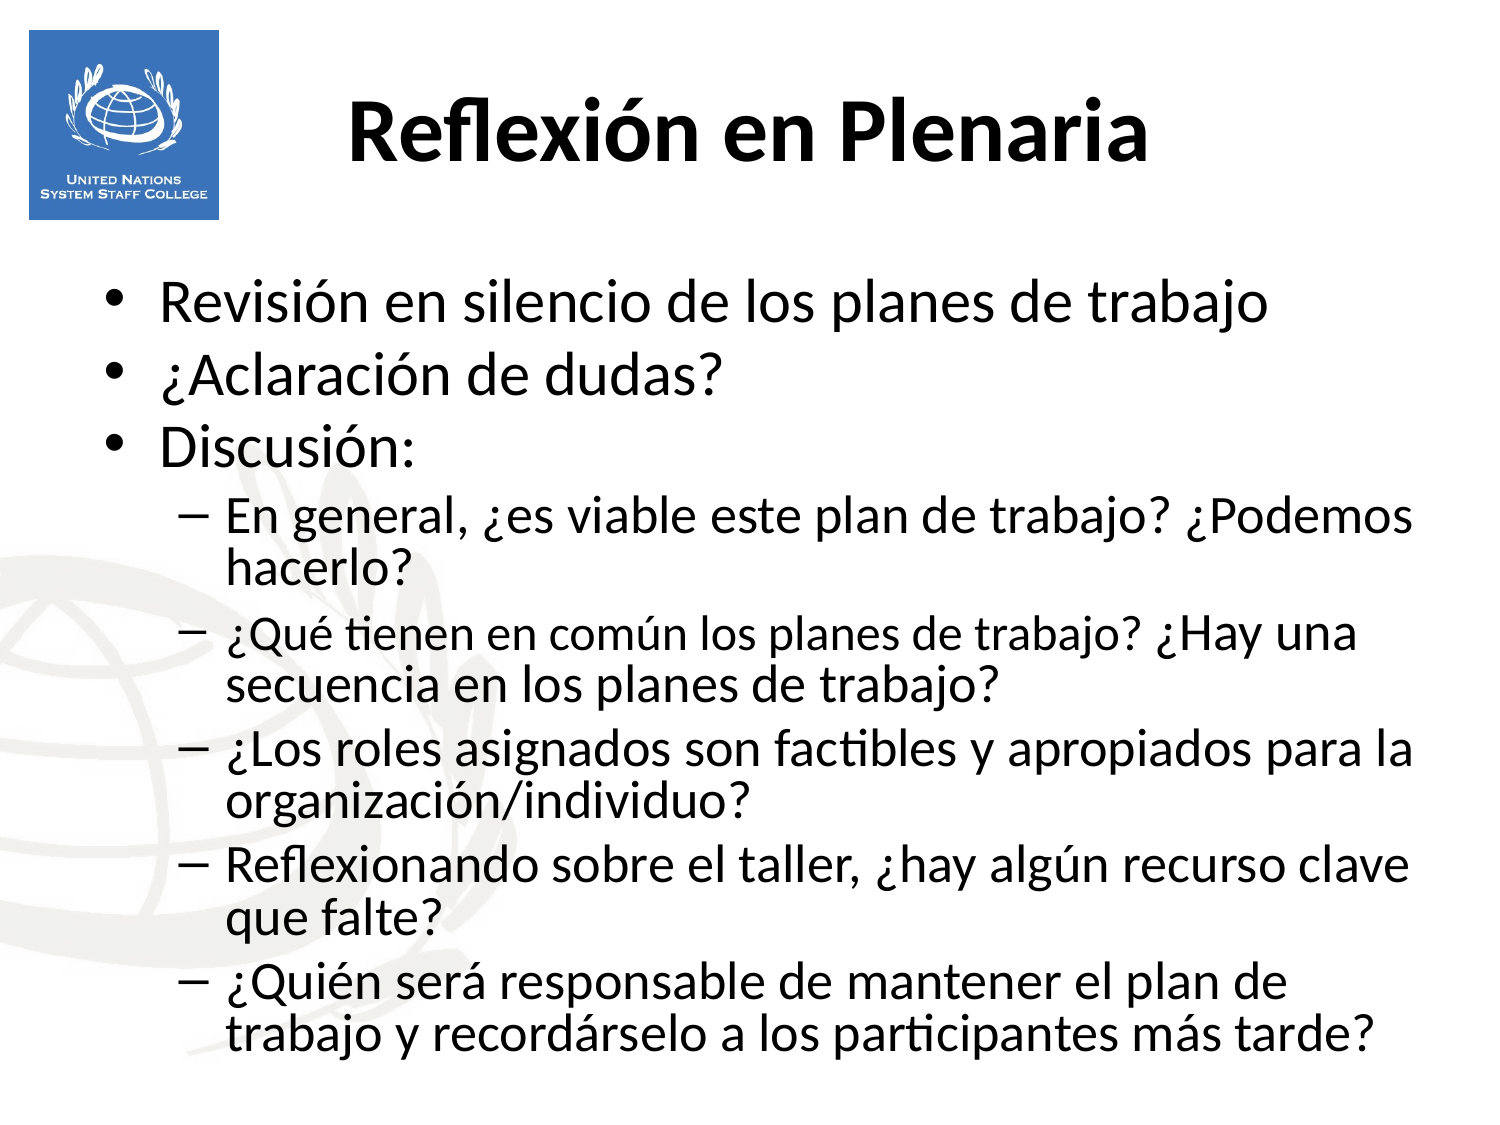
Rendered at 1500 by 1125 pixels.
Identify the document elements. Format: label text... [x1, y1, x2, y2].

picture [29, 30, 219, 220]
list Revisión en silencio de los planes de trabajo ¿Aclaración de dudas? Discusión: En general, ¿es viable este plan de trabajo? ¿Podemos hacerlo? ¿Qué tienen en común los planes de trabajo? ¿Hay una secuencia en los planes de trabajo? ¿Los roles asignados son factibles y apropiados para la organización/individuo? Reflexionando sobre el taller, ¿hay algún recurso clave que falte? ¿Quién será responsable de mantener el plan de trabajo y recordárselo a los participantes más tarde? [88, 266, 1439, 1099]
title Reflexión en Plenaria [111, 30, 1388, 219]
